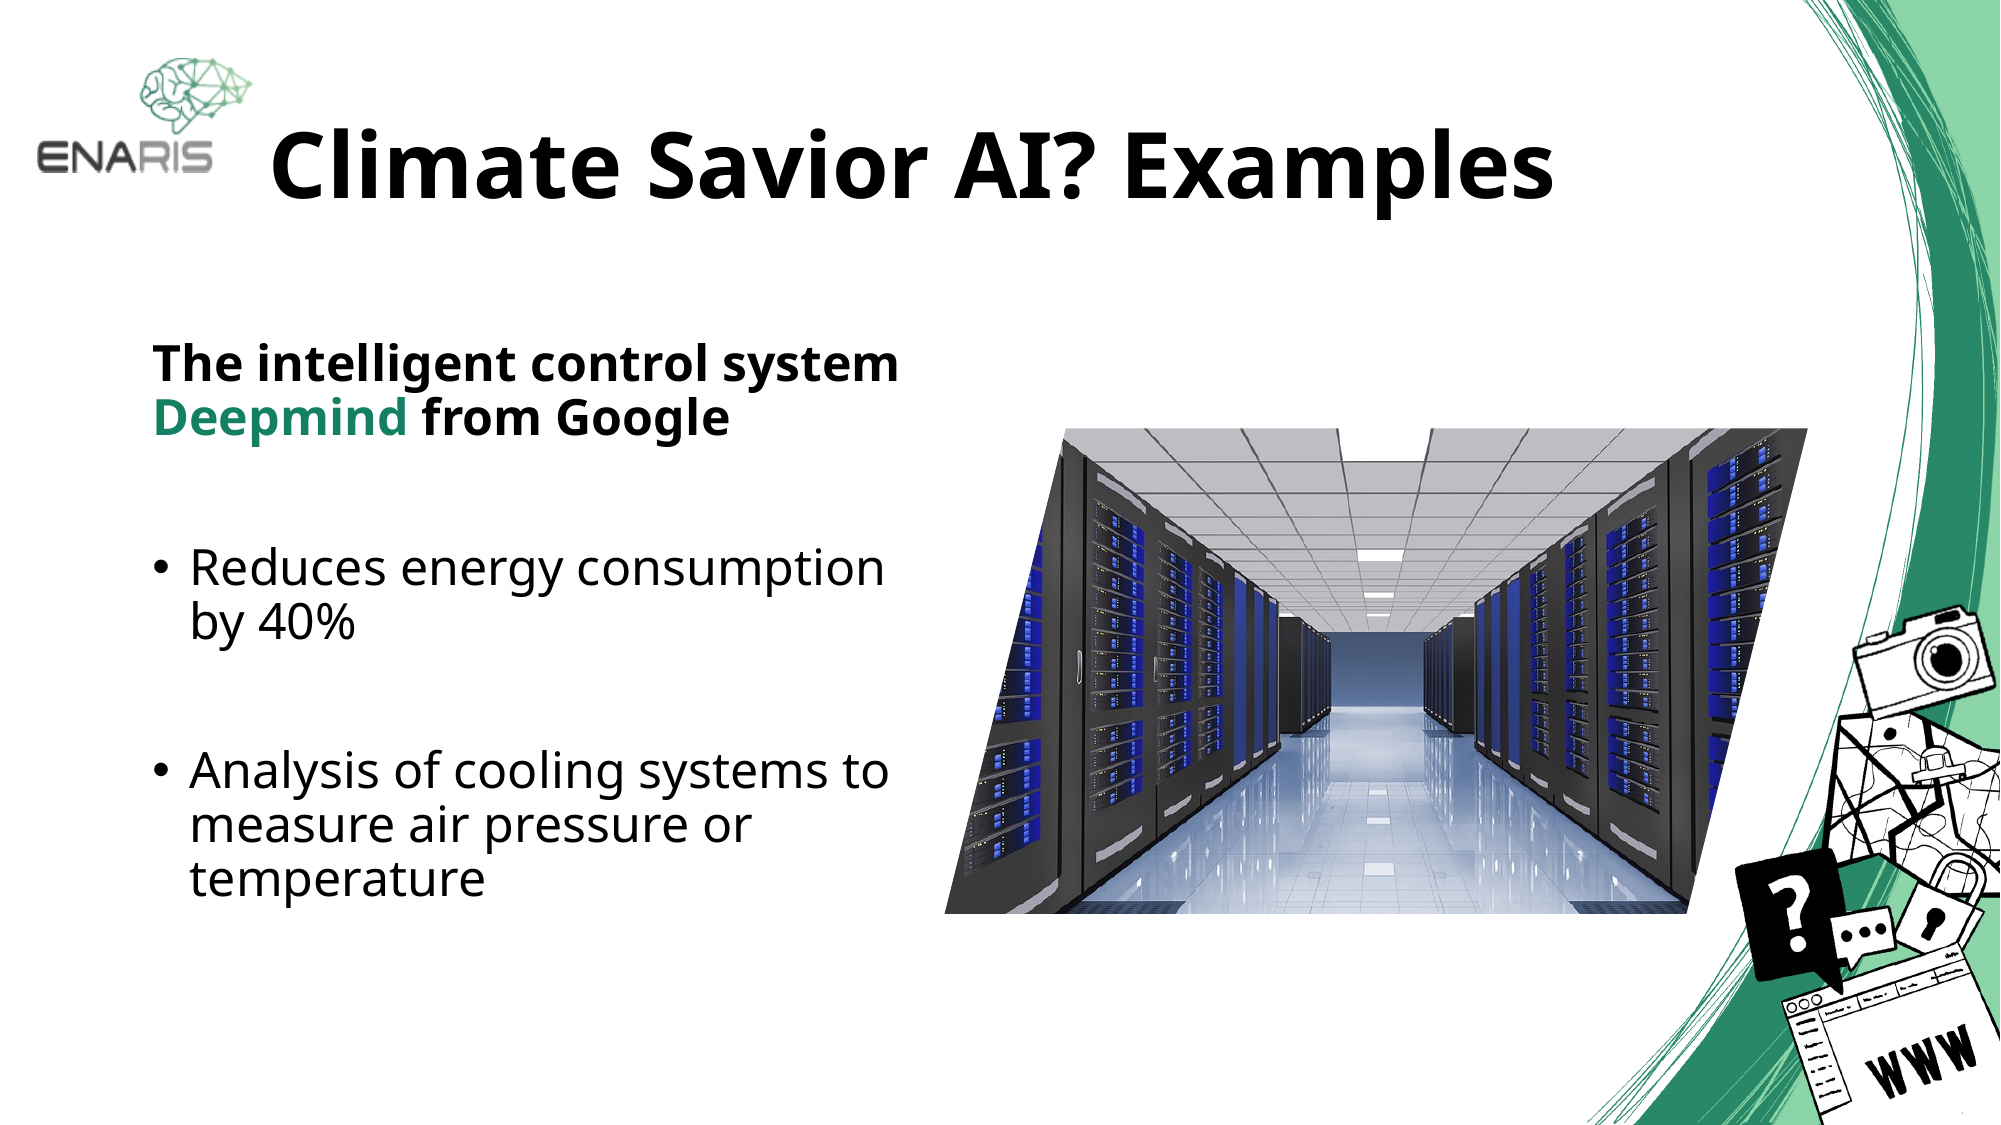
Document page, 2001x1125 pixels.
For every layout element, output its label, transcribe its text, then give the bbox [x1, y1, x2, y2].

title Climate Savior AI? Examples [253, 59, 1863, 278]
picture [408, 0, 2000, 1125]
list The intelligent control system Deepmind from Google Reduces energy consumption by 40% Analysis of cooling systems to measure air pressure or temperature [137, 330, 945, 1012]
picture [37, 58, 254, 173]
